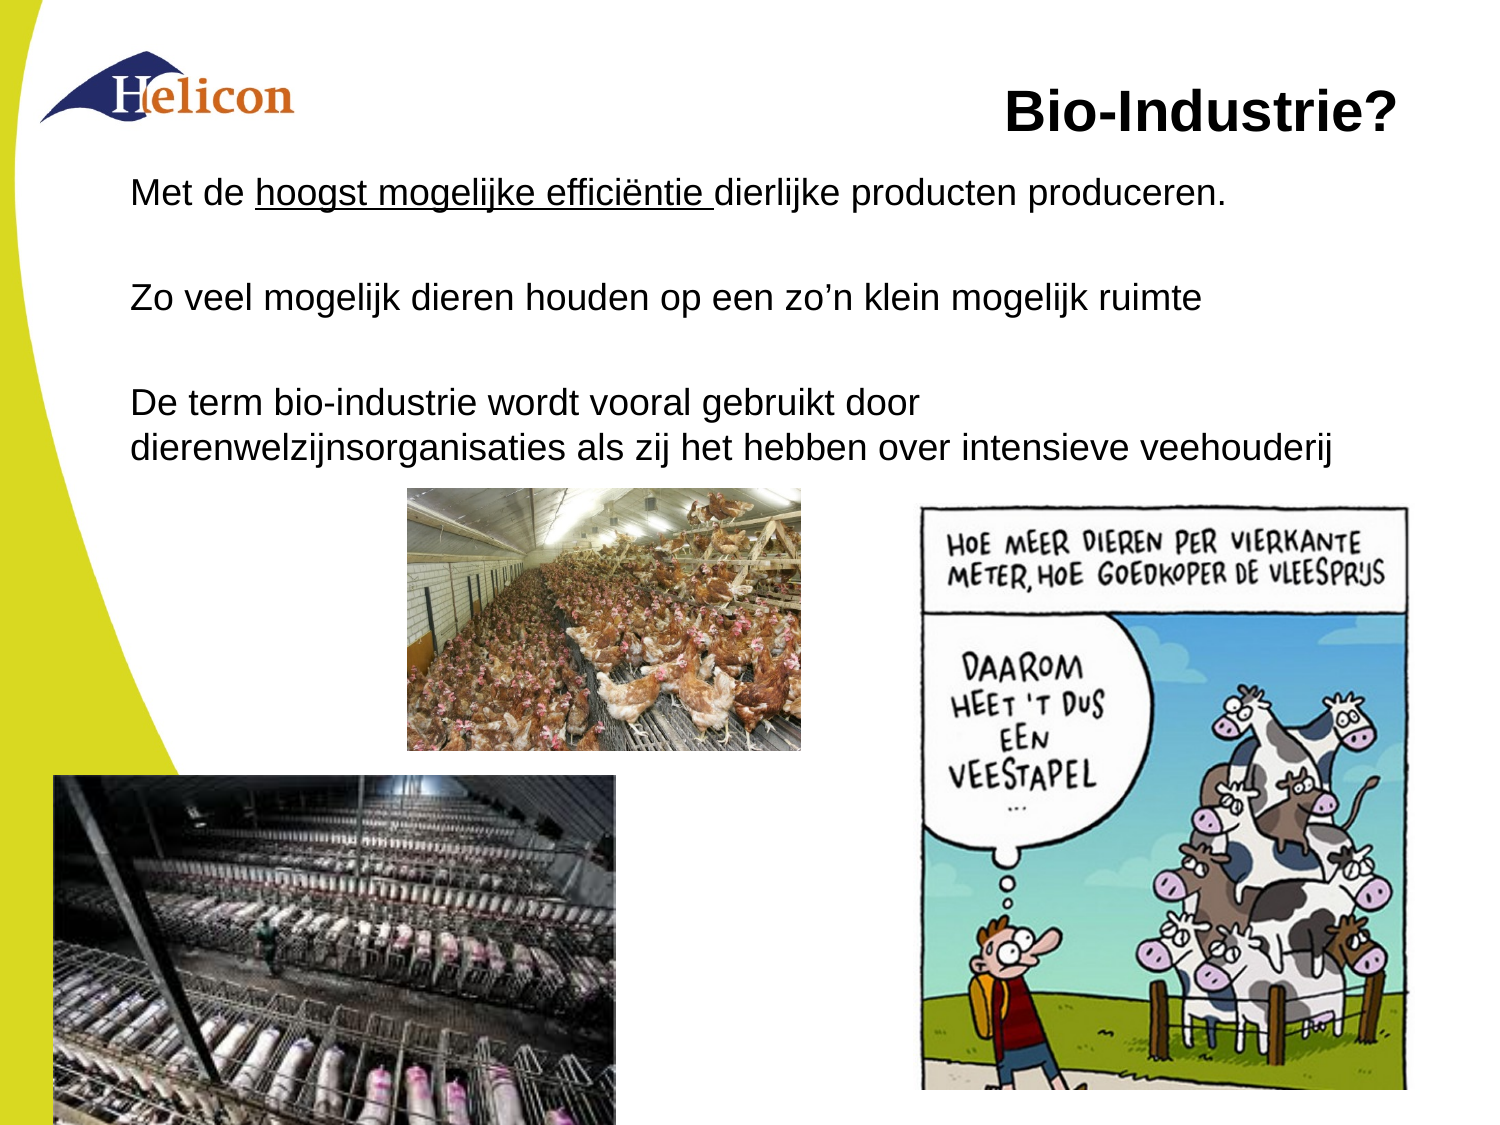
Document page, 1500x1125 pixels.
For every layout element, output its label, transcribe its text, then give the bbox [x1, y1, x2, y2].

title Bio-Industrie? [324, 54, 1415, 161]
list Met de hoogst mogelijke efficiëntie dierlijke producten produceren. Zo veel mogelijk dieren houden op een zo’n klein mogelijk ruimte De term bio-industrie wordt vooral gebruikt door dierenwelzijnsorganisaties als zij het hebben over intensieve veehouderij [115, 160, 1353, 748]
picture [0, 0, 1500, 1125]
